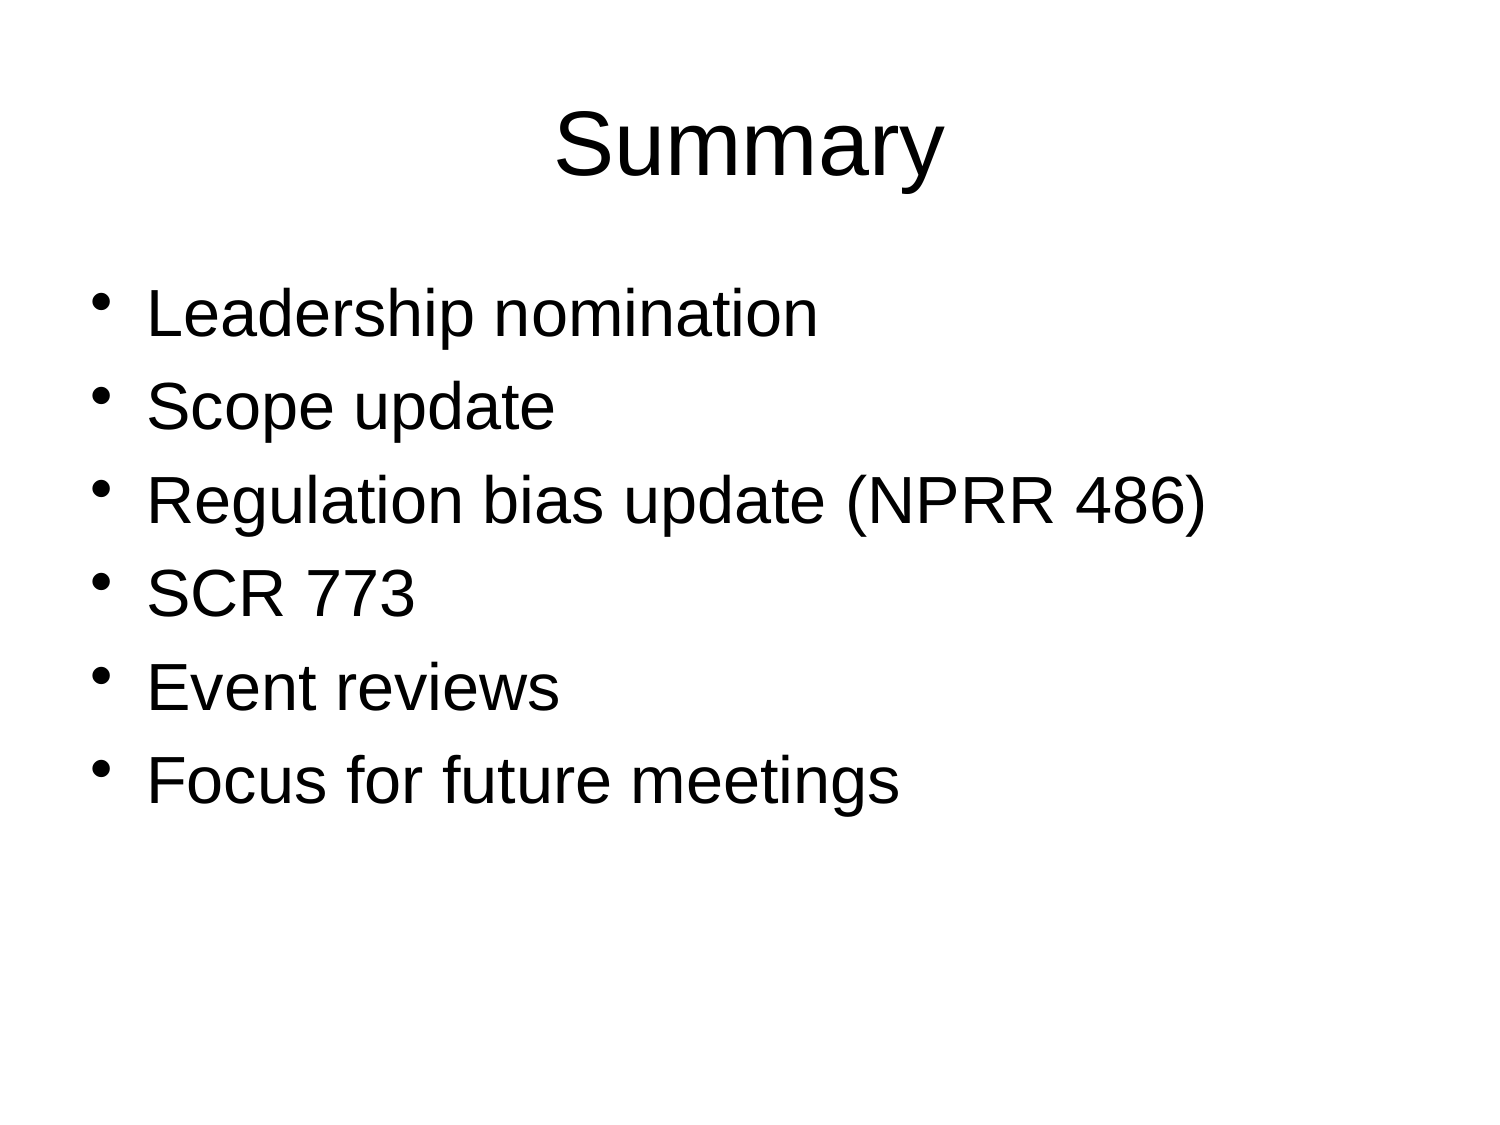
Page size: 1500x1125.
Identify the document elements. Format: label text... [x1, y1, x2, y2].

title Summary [74, 44, 1426, 233]
list Leadership nomination Scope update Regulation bias update (NPRR 486) SCR 773 Event reviews Focus for future meetings [74, 262, 1426, 1006]
